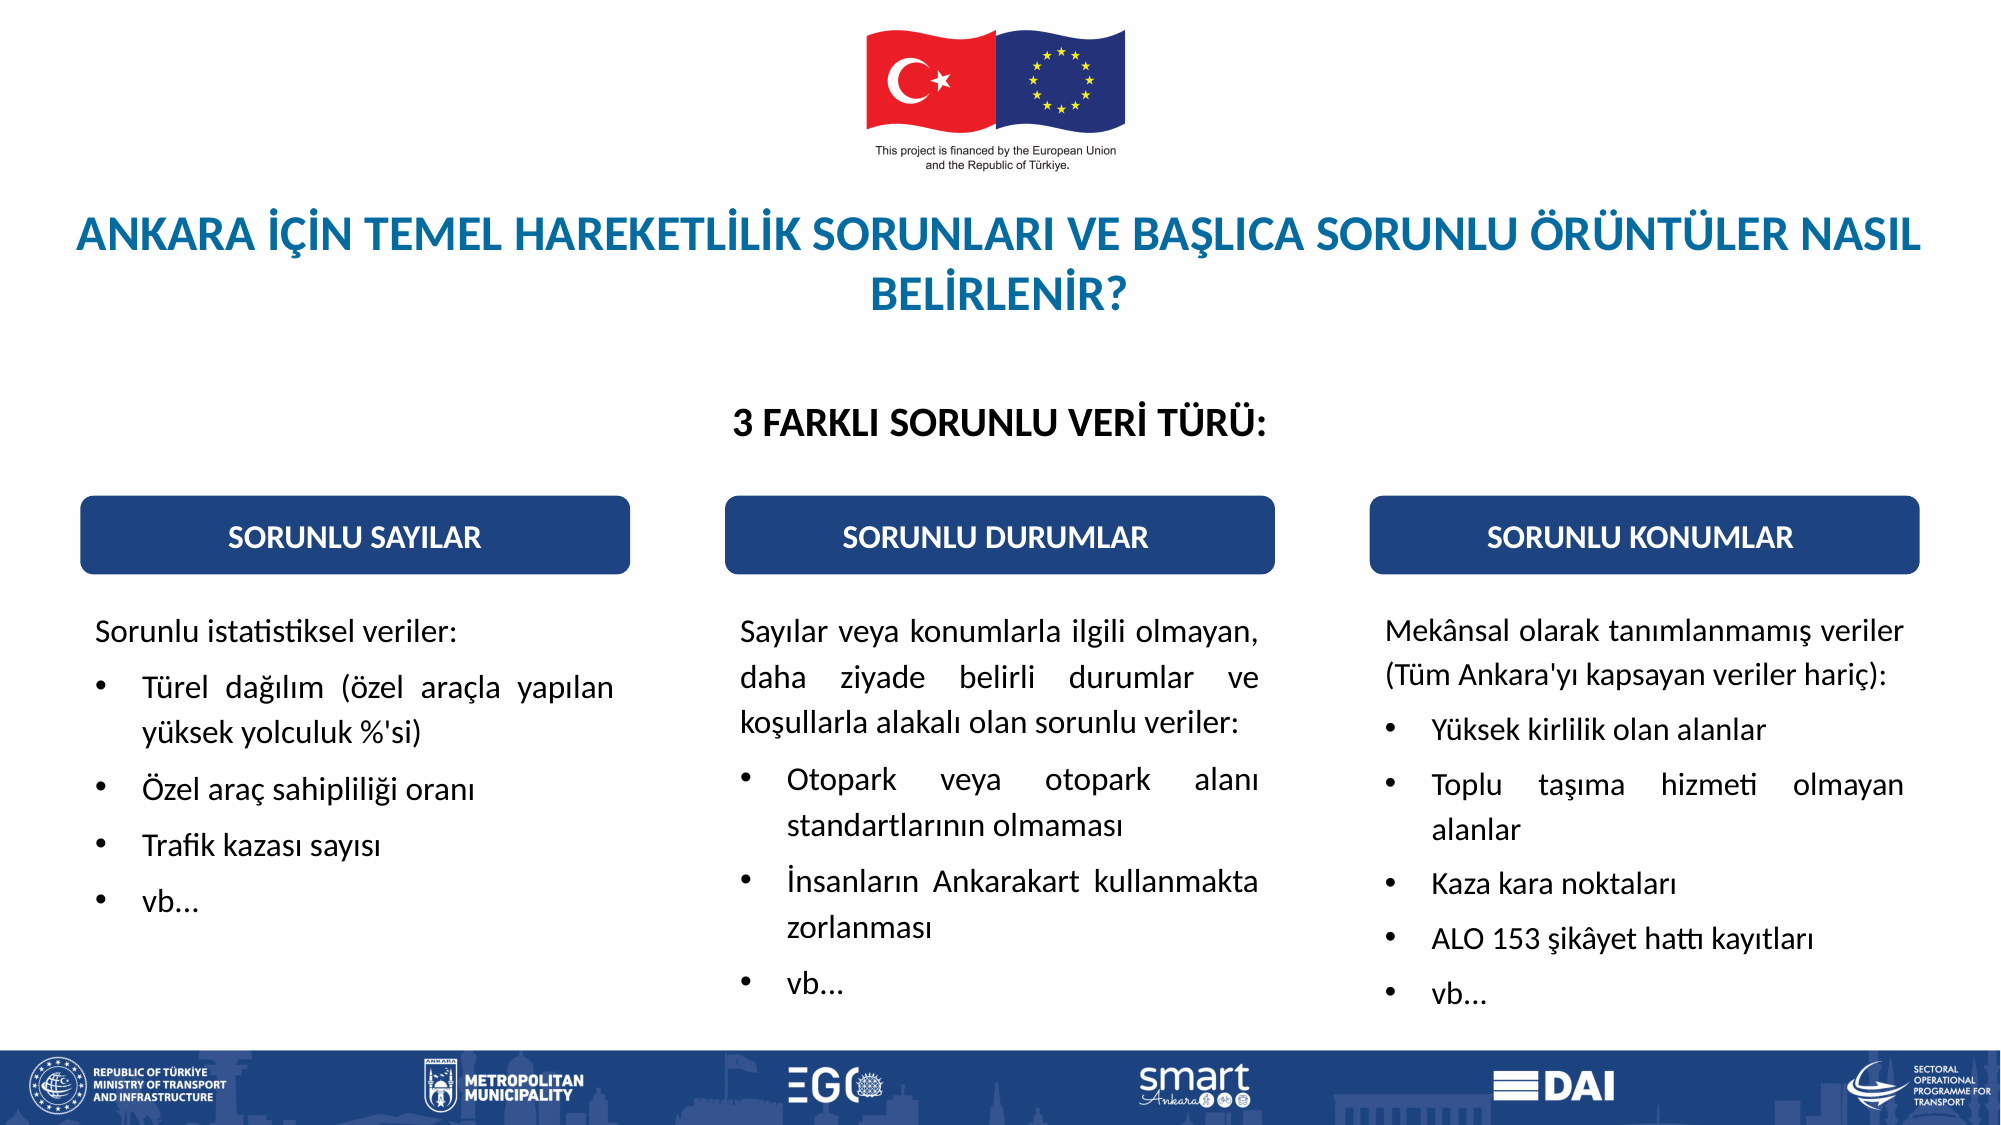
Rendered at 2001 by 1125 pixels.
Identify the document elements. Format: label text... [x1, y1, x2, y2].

text_box Sorunlu istatistiksel veriler: Türel dağılım (özel araçla yapılan yüksek yolculuk %'si) Özel araç sahipliliği oranı Trafik kazası sayısı vb... [80, 595, 631, 1069]
text_box ANKARA İÇİN TEMEL HAREKETLİLİK SORUNLARI VE BAŞLICA SORUNLU ÖRÜNTÜLER NASIL BELİRLENİR? [0, 192, 2000, 329]
text_box 3 FARKLI SORUNLU VERİ TÜRÜ: [0, 387, 2000, 454]
text_box SORUNLU DURUMLAR [723, 494, 1277, 576]
list Mekânsal olarak tanımlanmamış veriler (Tüm Ankara'yı kapsayan veriler hariç): Yüksek kirlilik olan alanlar Toplu taşıma hizmeti olmayan alanlar Kaza kara noktaları ALO 153 şikâyet hattı kayıtları vb... [1369, 595, 1920, 1069]
text_box SORUNLU SAYILAR [79, 494, 632, 576]
text_box Sayılar veya konumlarla ilgili olmayan, daha ziyade belirli durumlar ve koşullarla alakalı olan sorunlu veriler: Otopark veya otopark alanı standartlarının olmaması İnsanların Ankarakart kullanmakta zorlanması vb... [725, 595, 1275, 1069]
picture [0, 0, 2001, 1125]
text_box SORUNLU KONUMLAR [1368, 494, 1921, 576]
